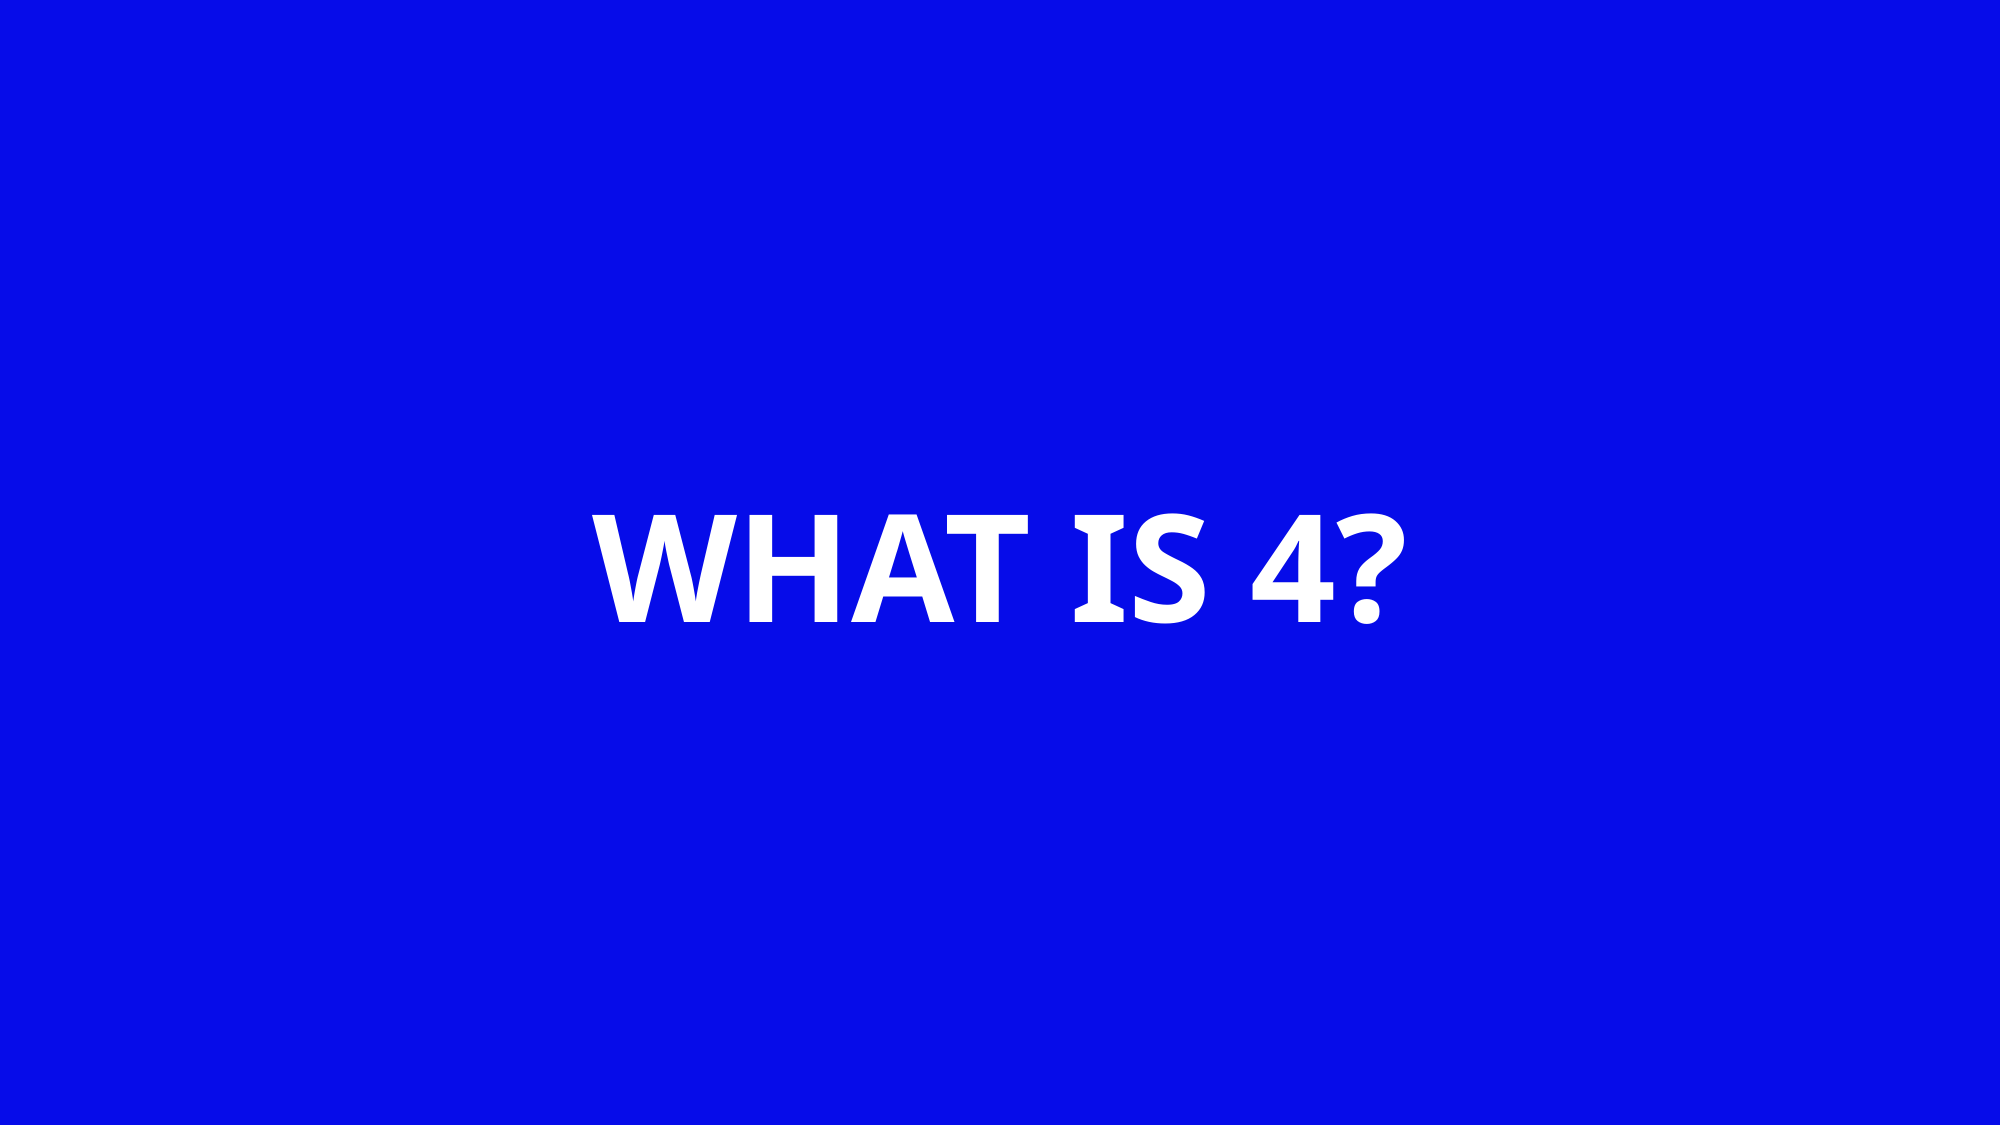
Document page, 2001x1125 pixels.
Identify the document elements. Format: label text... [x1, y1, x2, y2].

text_box WHAT IS 4? [0, 0, 2000, 1125]
